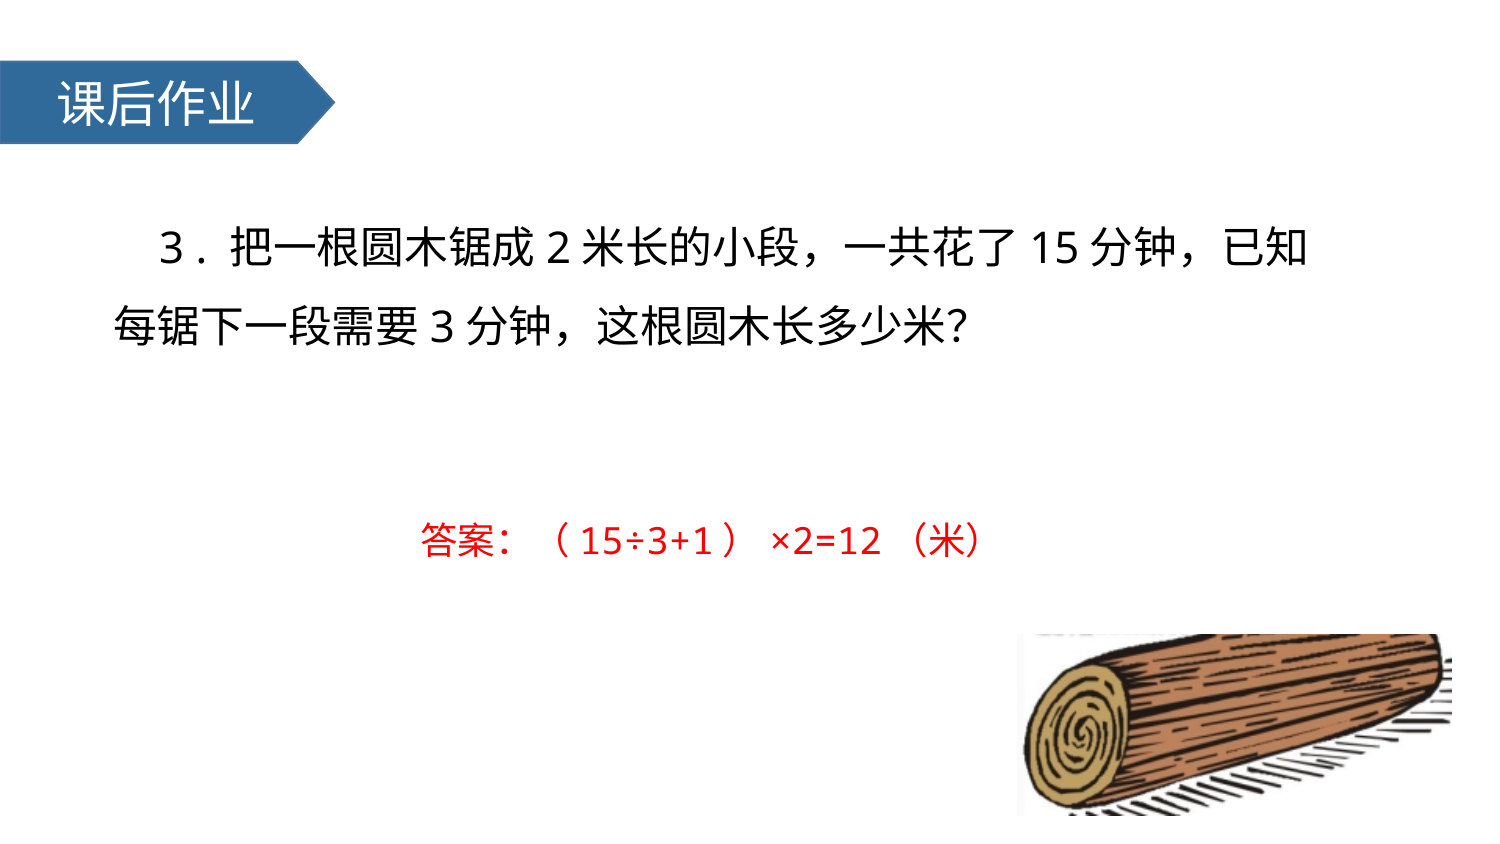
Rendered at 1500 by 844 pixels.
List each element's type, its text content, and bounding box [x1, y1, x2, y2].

text_box 答案：（15÷3+1）×2=12（米） [355, 488, 1076, 568]
text_box 3 . 把一根圆木锯成2米长的小段，一共花了15分钟，已知每锯下一段需要3分钟，这根圆木长多少米？ [101, 188, 1347, 357]
picture [1017, 634, 1453, 816]
text_box 课后作业 [0, 61, 334, 144]
